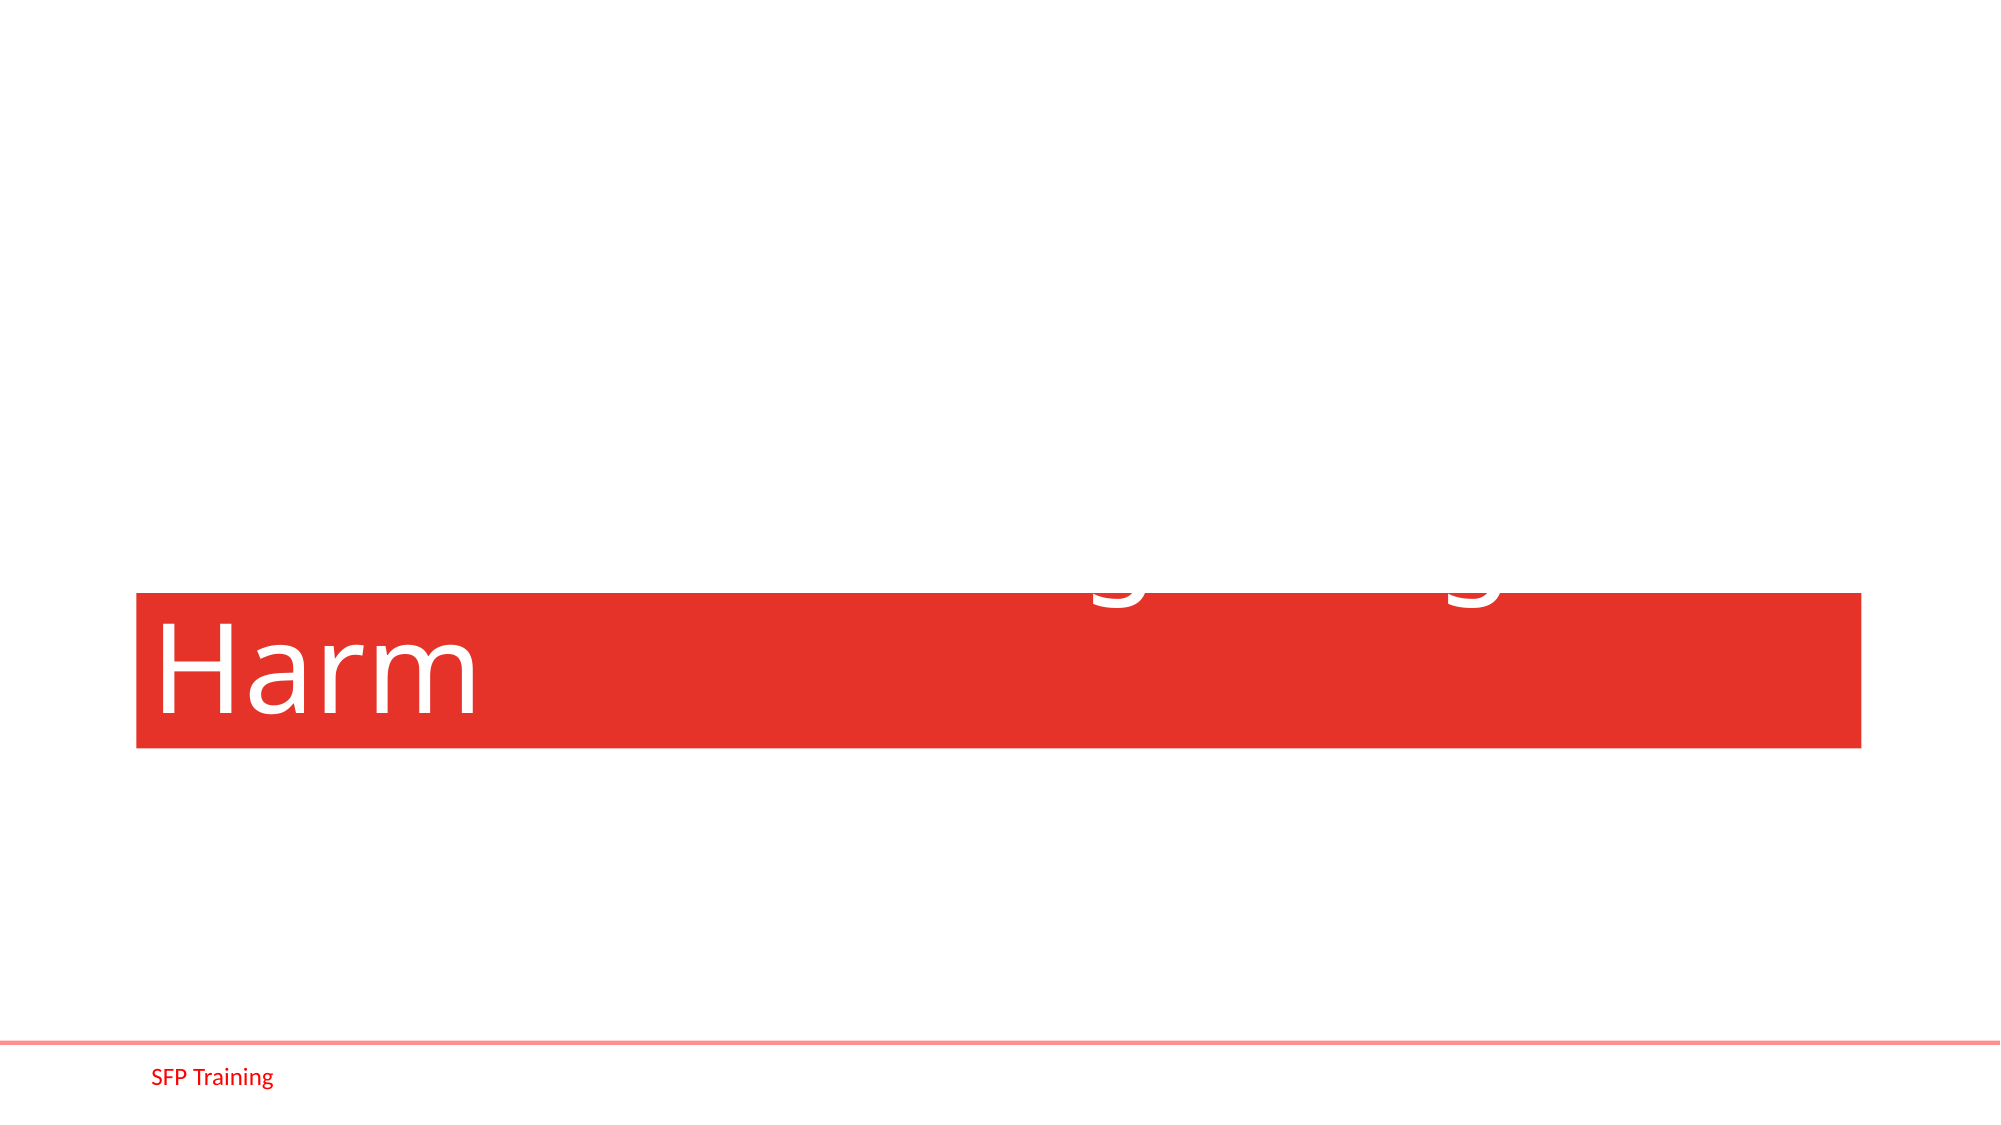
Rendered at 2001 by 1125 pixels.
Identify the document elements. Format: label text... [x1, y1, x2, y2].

footer SFP Training [136, 1045, 812, 1106]
title Session 1: Recognizing Harm [136, 593, 1862, 749]
